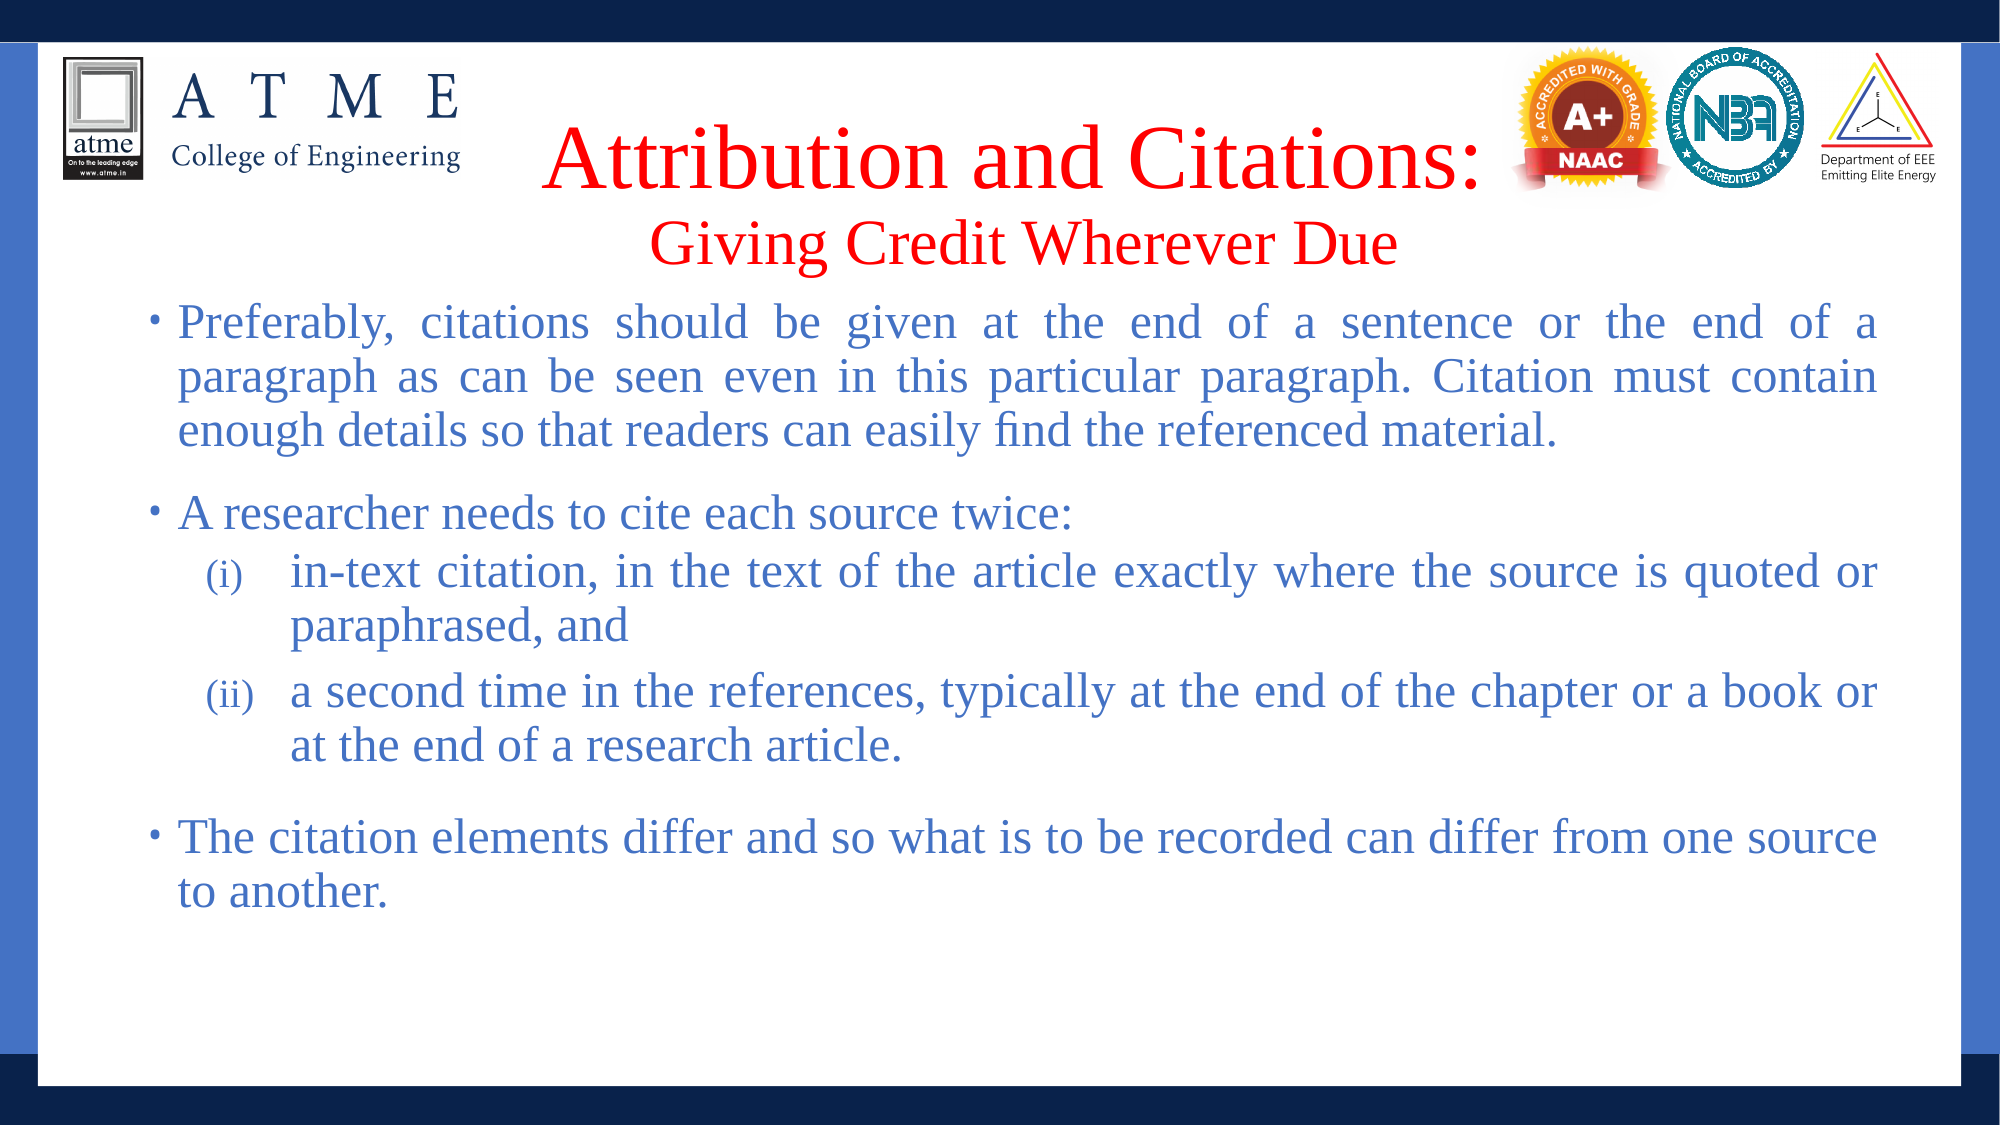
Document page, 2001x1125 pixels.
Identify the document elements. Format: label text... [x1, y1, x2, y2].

picture [1531, 60, 1651, 99]
picture [1815, 49, 1939, 184]
picture [1666, 47, 1804, 188]
list Preferably, citations should be given at the end of a sentence or the end of a paragraph as can be seen even in this particular paragraph. Citation must contain enough details so that readers can easily ﬁnd the referenced material. A researcher needs to cite each source twice: in-text citation, in the text of the article exactly where the source is quoted or paraphrased, and a second time in the references, typically at the end of the chapter or a book or at the end of a research article. The citation elements differ and so what is to be recorded can differ from one source to another. [125, 287, 1895, 1003]
picture [0, 1054, 2000, 1125]
title Attribution and Citations: Giving Credit Wherever Due [350, 99, 1700, 287]
picture [63, 57, 461, 180]
picture [0, 0, 2000, 43]
